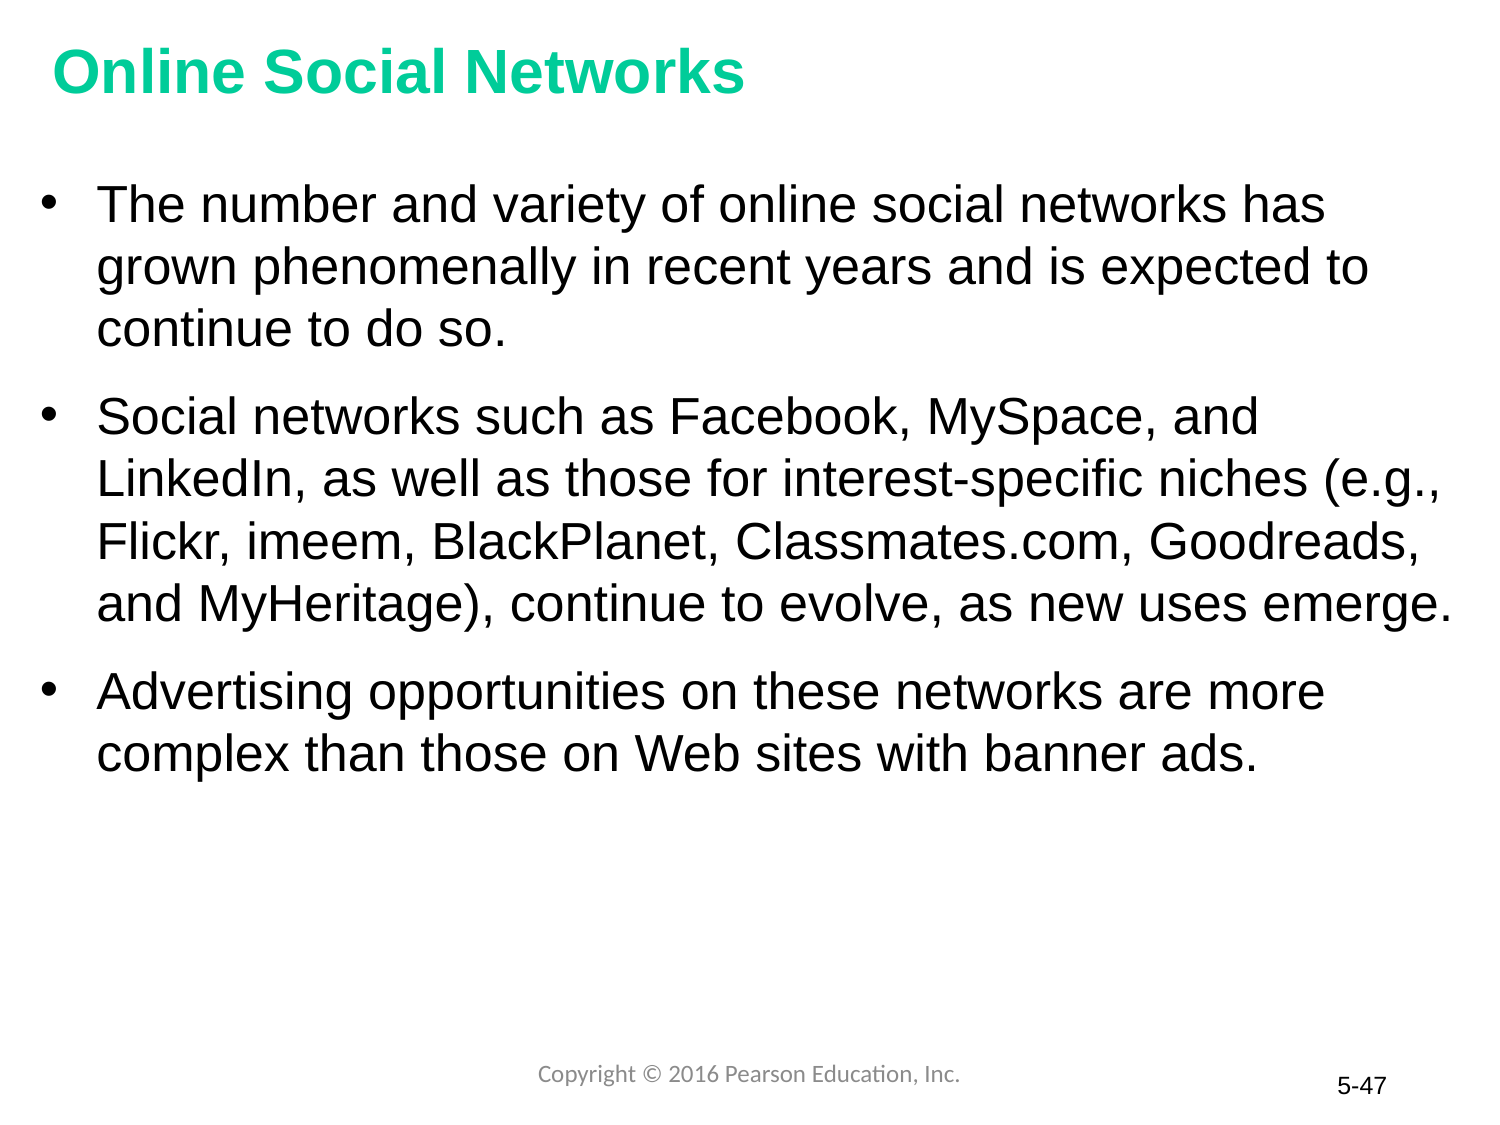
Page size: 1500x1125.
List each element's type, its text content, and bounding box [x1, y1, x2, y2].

footer Copyright © 2016 Pearson Education, Inc. [512, 1042, 988, 1103]
list The number and variety of online social networks has grown phenomenally in recent years and is expected to continue to do so. Social networks such as Facebook, MySpace, and LinkedIn, as well as those for interest-specific niches (e.g., Flickr, imeem, BlackPlanet, Classmates.com, Goodreads, and MyHeritage), continue to evolve, as new uses emerge. Advertising opportunities on these networks are more complex than those on Web sites with banner ads. [24, 162, 1475, 905]
title Online Social Networks [37, 0, 1388, 162]
